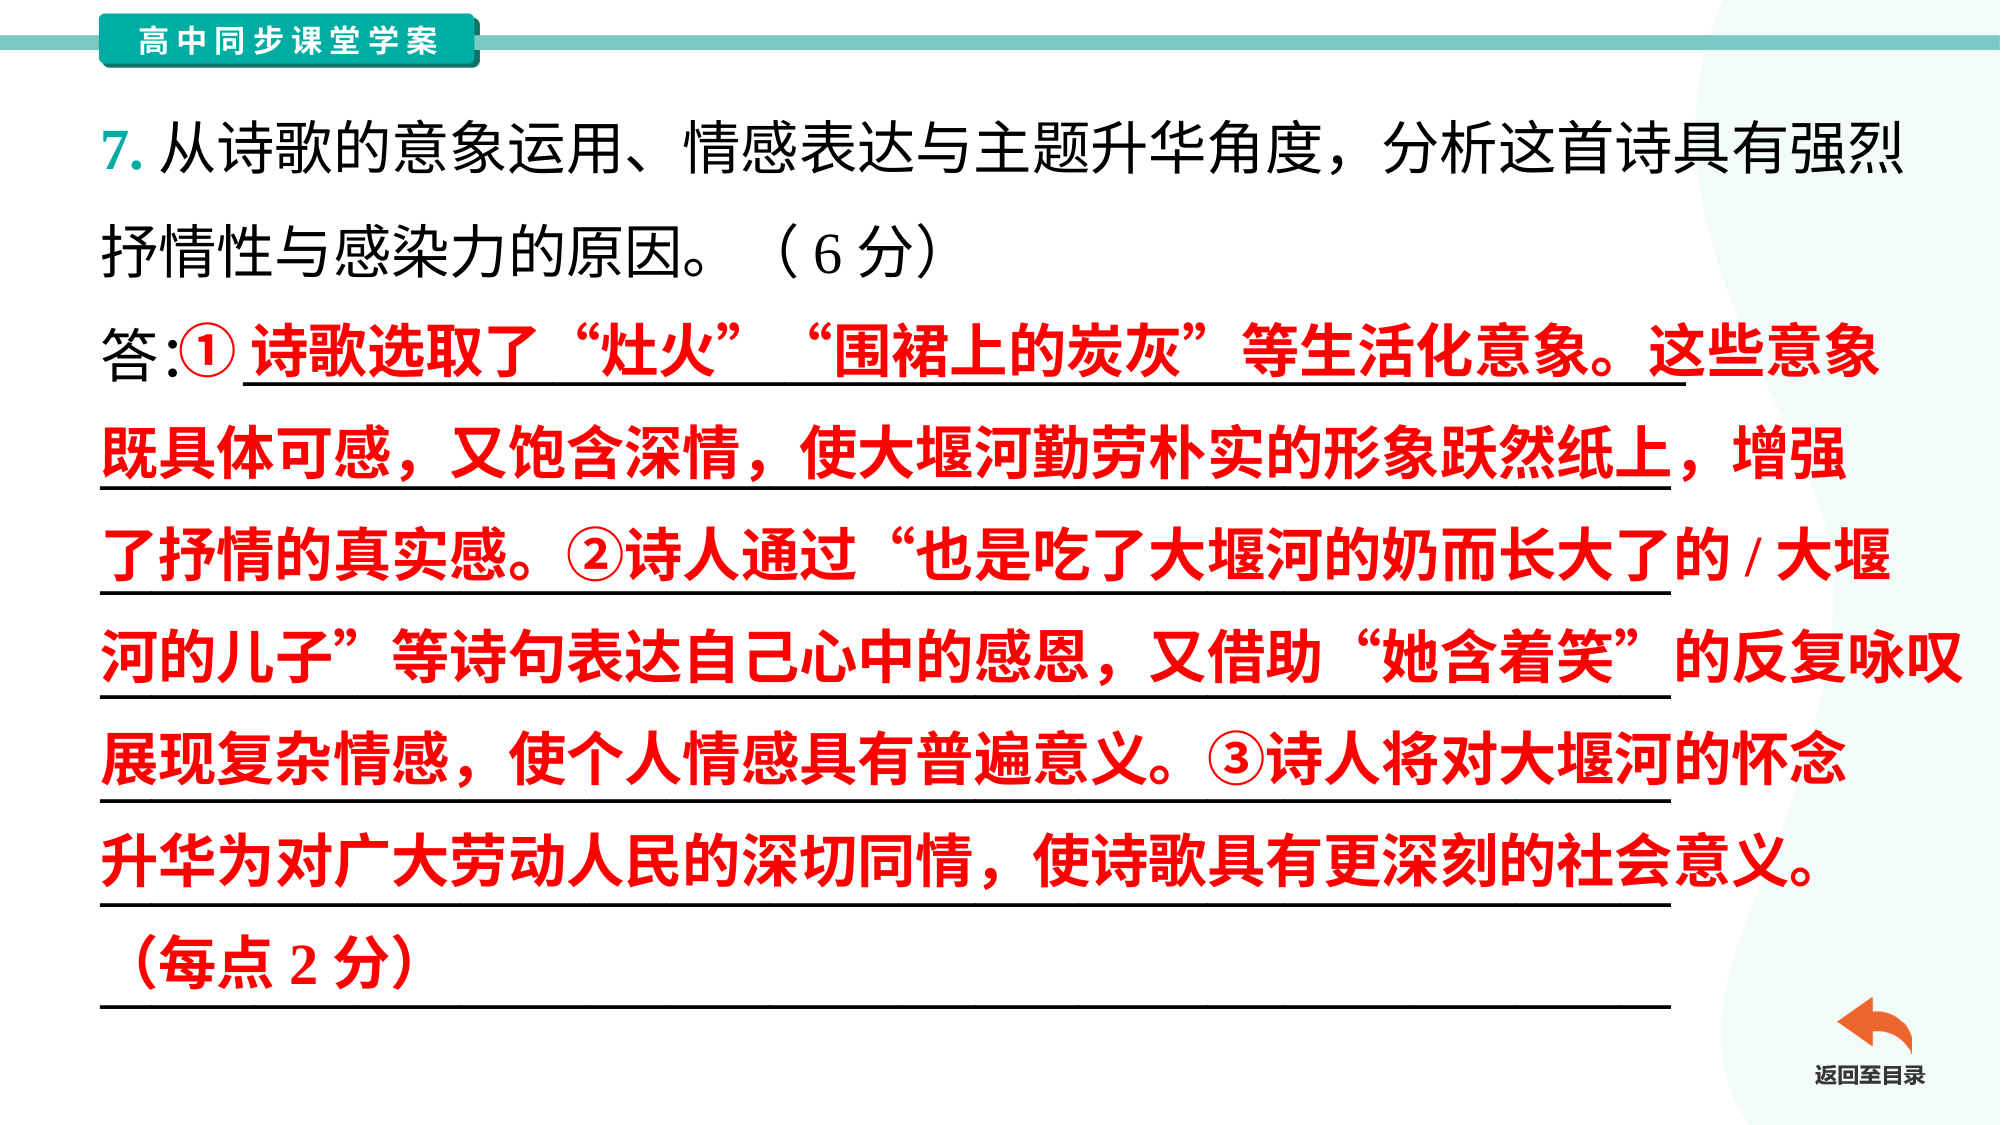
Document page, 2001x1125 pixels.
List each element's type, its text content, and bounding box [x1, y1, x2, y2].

text_box 7.从诗歌的意象运用、情感表达与主题升华角度，分析这首诗具有强烈 抒情性与感染力的原因。（6分） 答： ________________________________________________________ _____________________________________________________________ _____________________________________________________________ _____________________________________________________________ _____________________________________________________________ _____________________________________________________________ _____________________________________________________________ [100, 986, 1899, 997]
text_box 7.从诗歌的意象运用、情感表达与主题升华角度，分析这首诗具有强烈 抒情性与感染力的原因。（6分） 答： ________________________________________________________ _____________________________________________________________ _____________________________________________________________ _____________________________________________________________ _____________________________________________________________ _____________________________________________________________ _____________________________________________________________ [100, 76, 1899, 281]
text_box ①诗歌选取了“灶火”“围裙上的炭灰”等生活化意象。这些意象 既具体可感，又饱含深情，使大堰河勤劳朴实的形象跃然纸上，增强 了抒情的真实感。②诗人通过“也是吃了大堰河的奶而长大了的/大堰 河的儿子”等诗句表达自己心中的感恩，又借助“她含着笑”的反复咏叹 展现复杂情感，使个人情感具有普遍意义。③诗人将对大堰河的怀念 升华为对广大劳动人民的深切同情，使诗歌具有更深刻的社会意义。 （每点2分） [100, 281, 1899, 986]
picture [0, 0, 2000, 1125]
